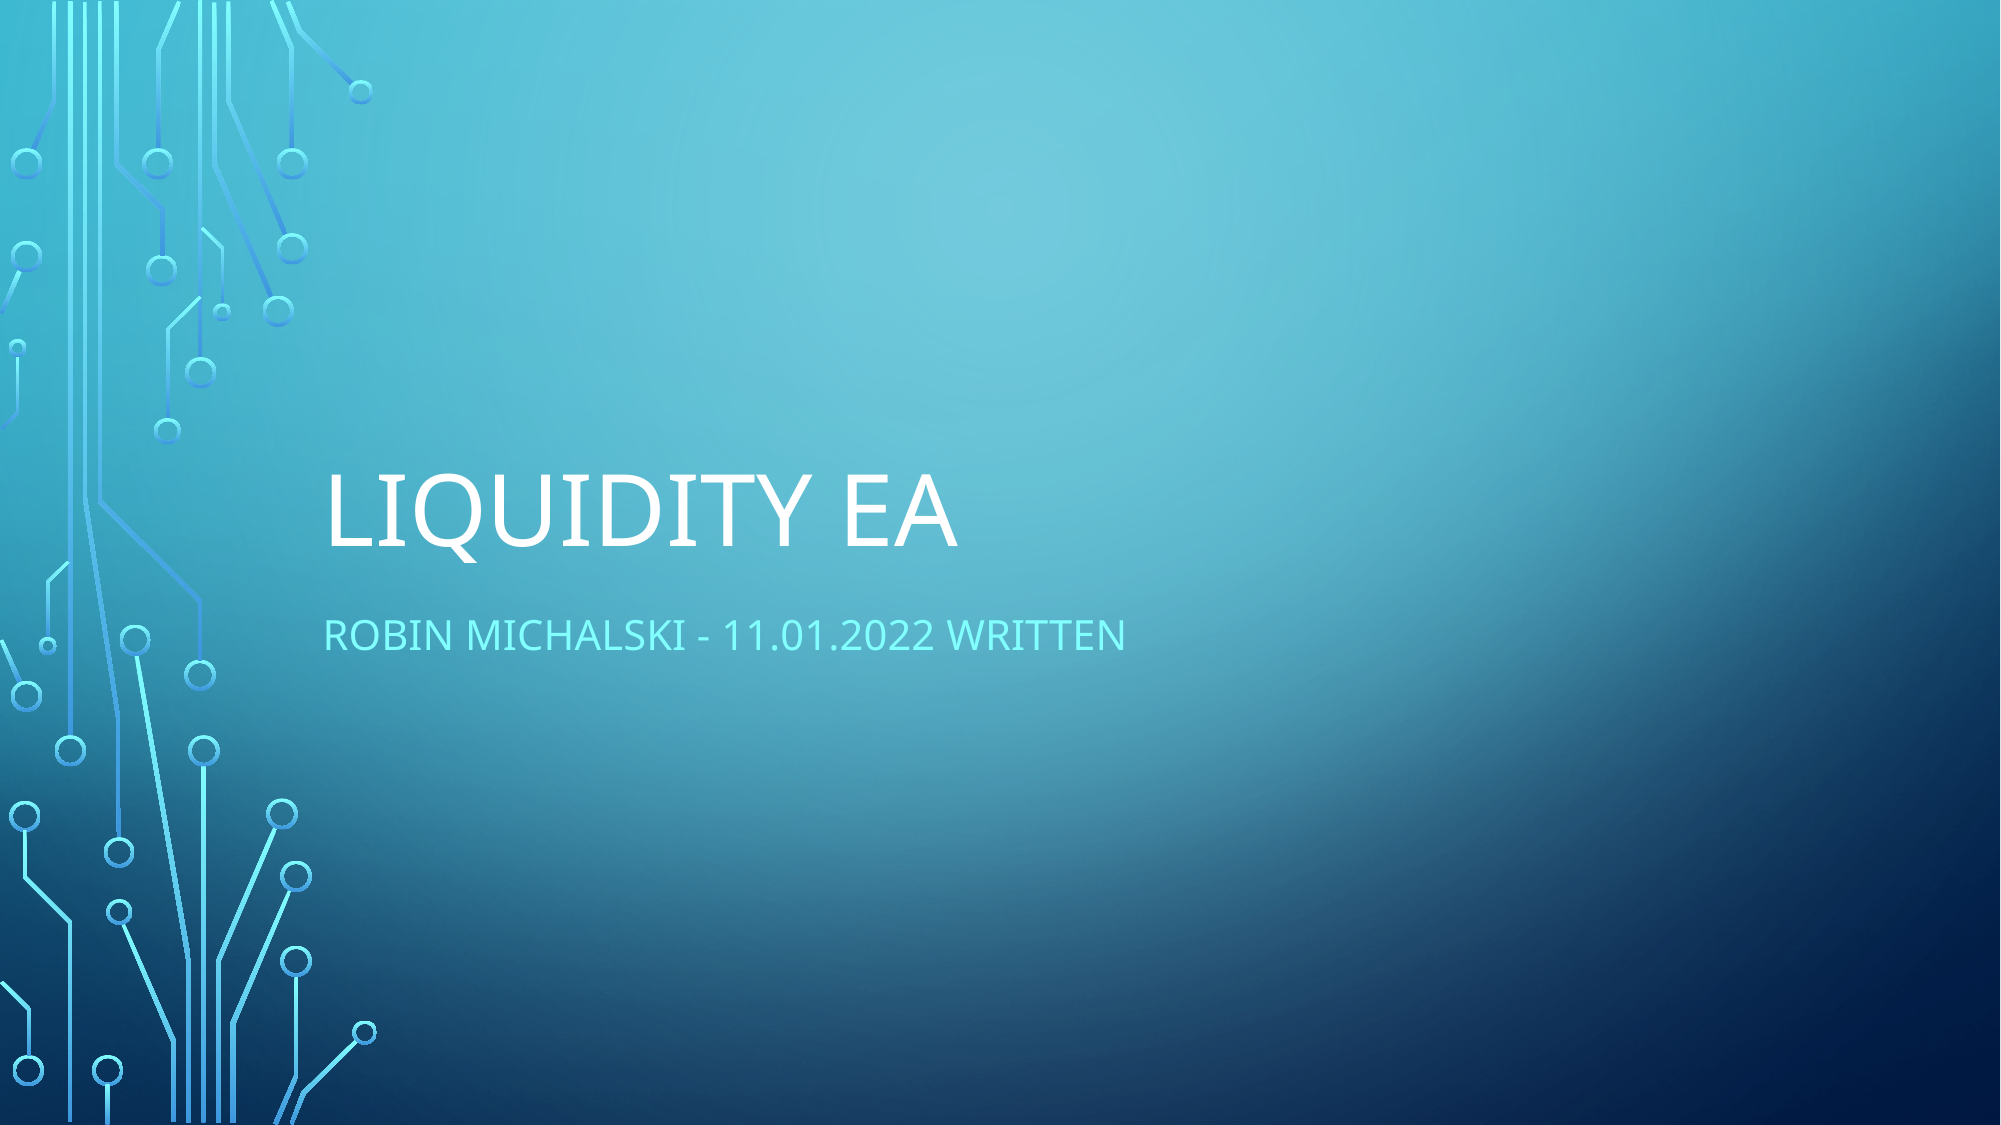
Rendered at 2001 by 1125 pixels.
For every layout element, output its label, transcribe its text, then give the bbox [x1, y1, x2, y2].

title Liquidity EA [307, 184, 1750, 576]
subtitle Robin Michalski - 11.01.2022 written [307, 590, 1750, 863]
